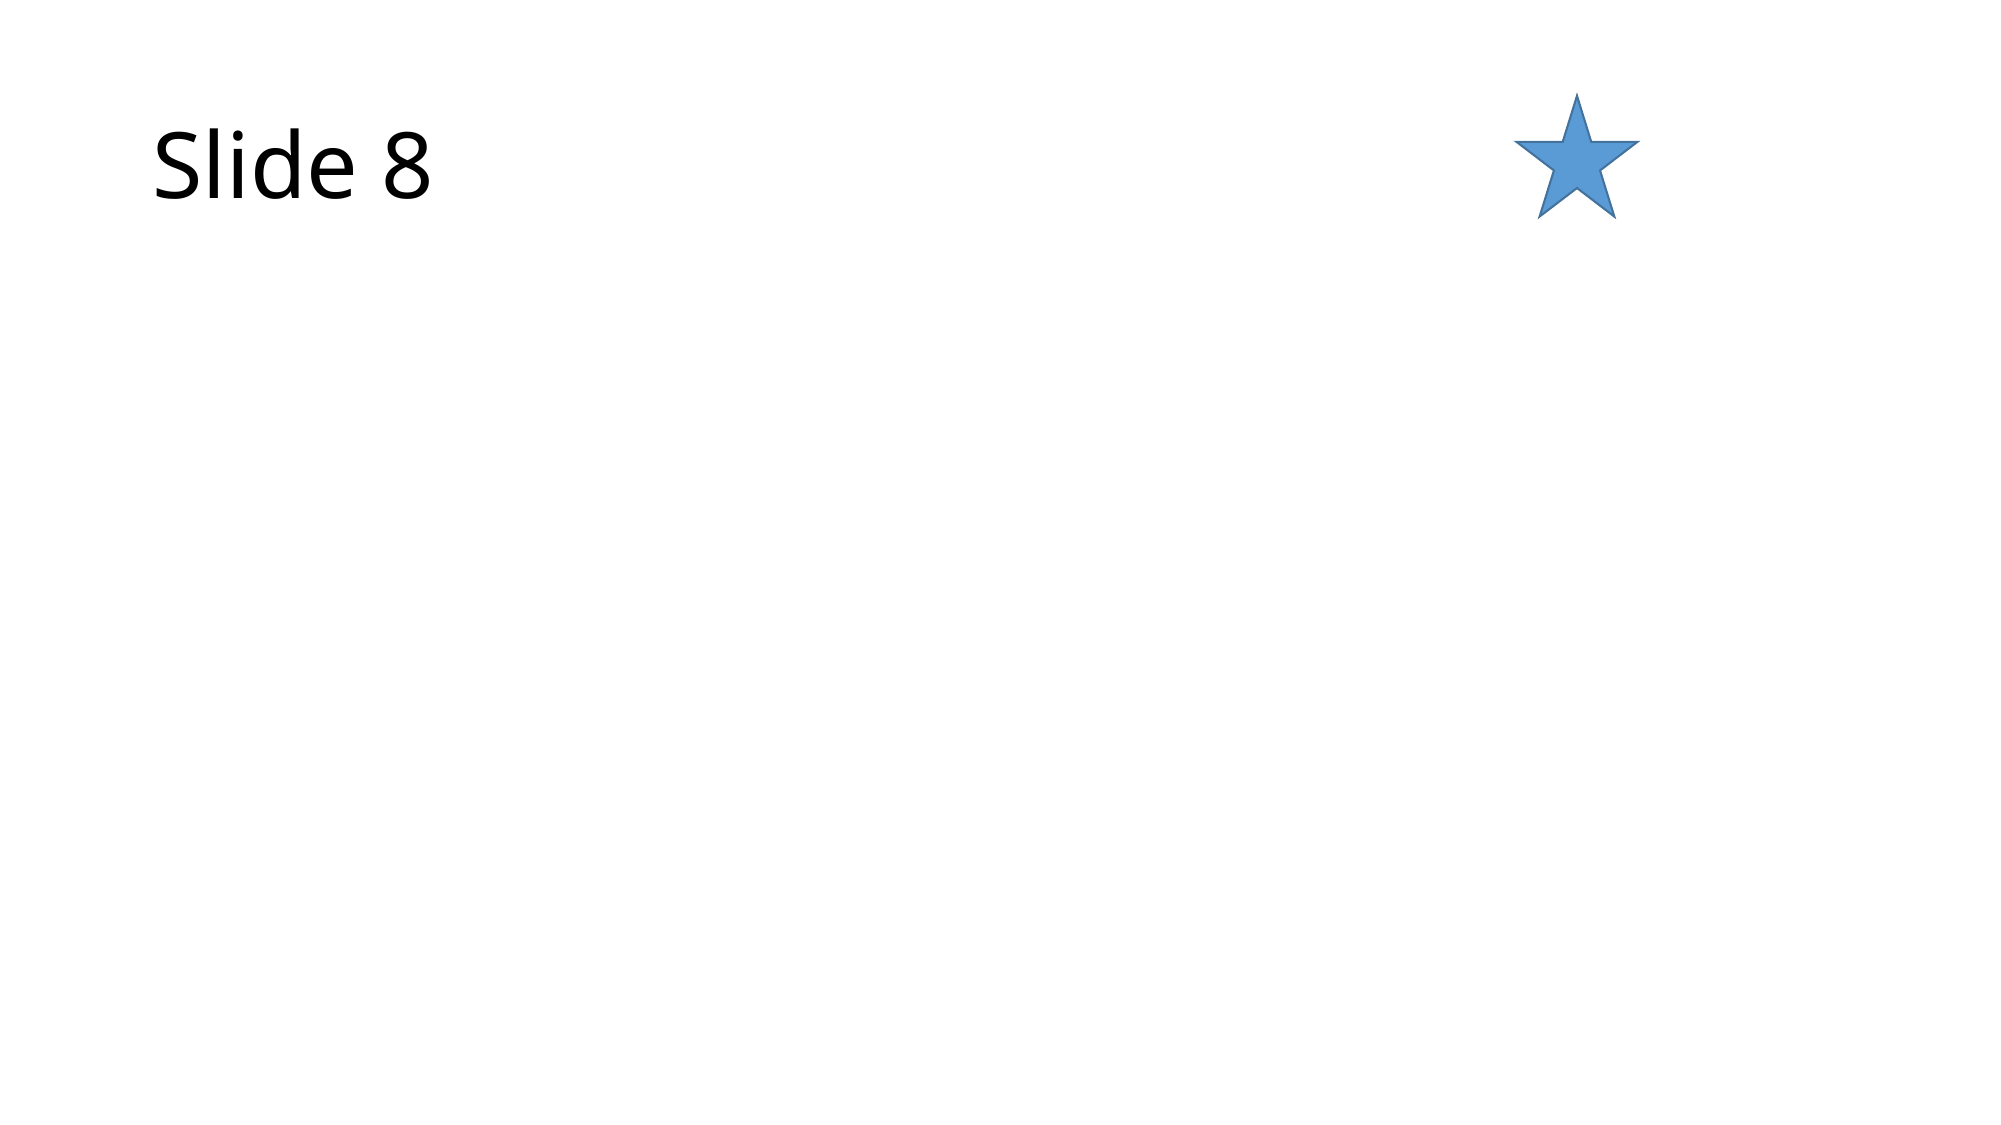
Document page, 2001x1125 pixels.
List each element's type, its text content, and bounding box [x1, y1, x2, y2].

text_box [1513, 92, 1641, 220]
title Slide 8 [137, 59, 1863, 278]
